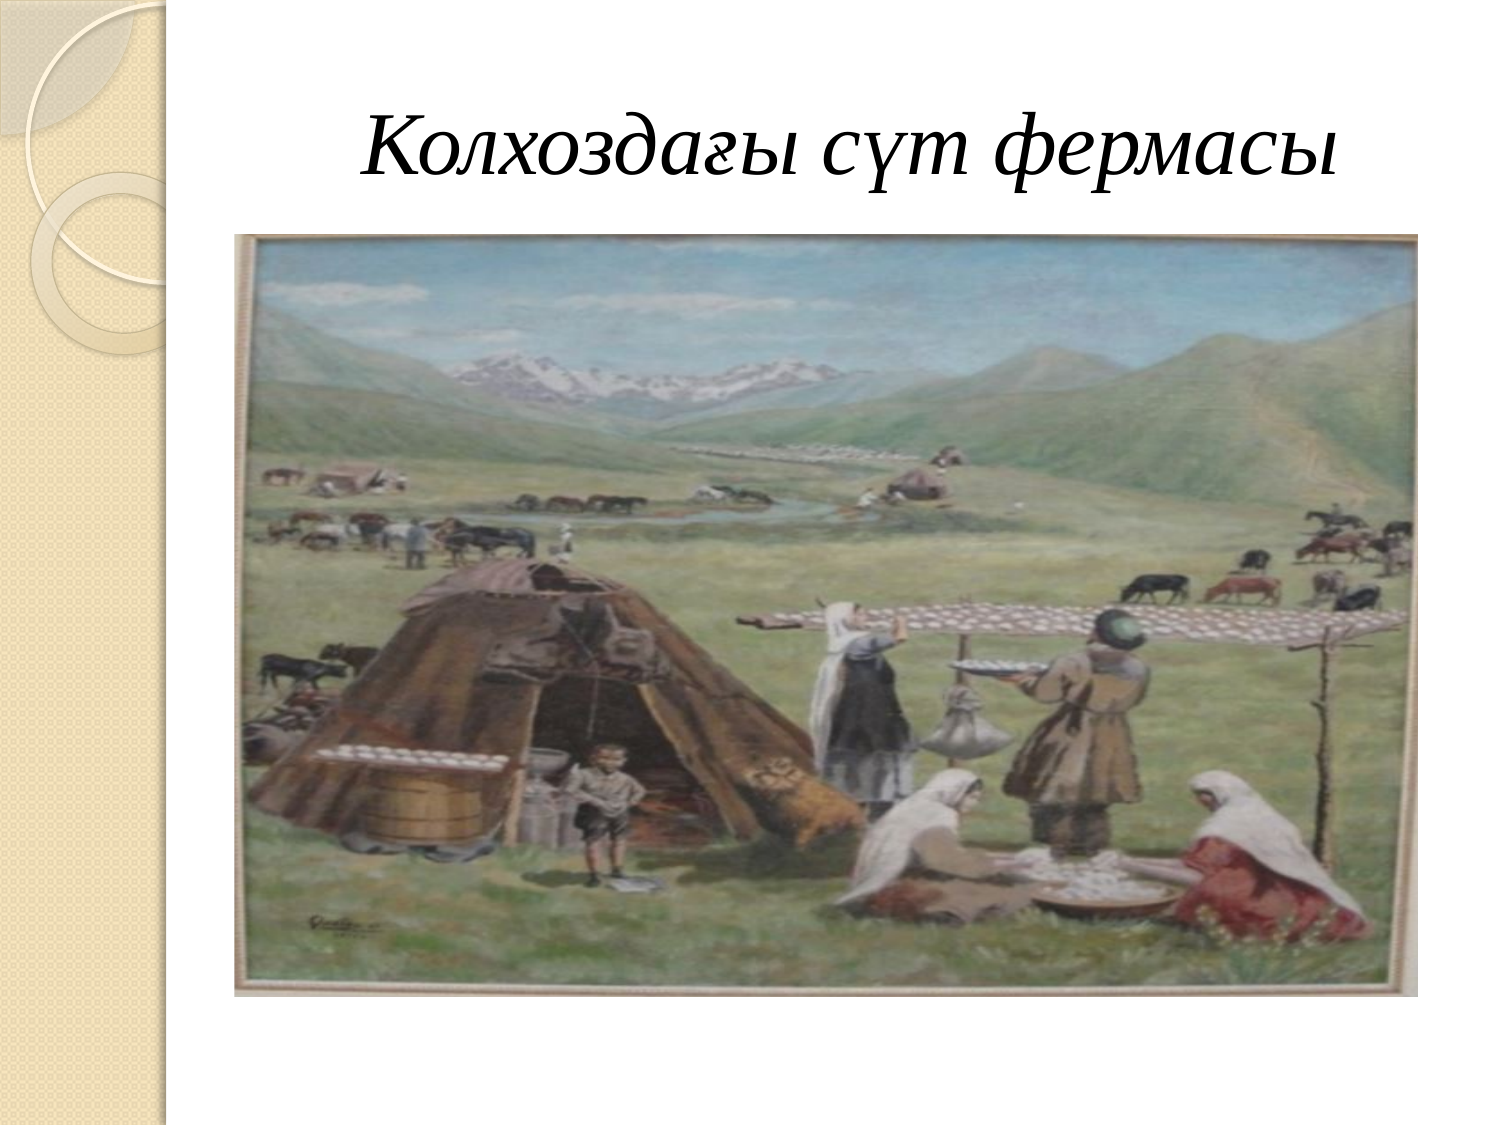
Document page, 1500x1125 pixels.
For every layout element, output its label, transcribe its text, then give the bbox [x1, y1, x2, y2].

title Колхоздағы сүт фермасы [235, 45, 1466, 233]
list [234, 234, 1419, 997]
